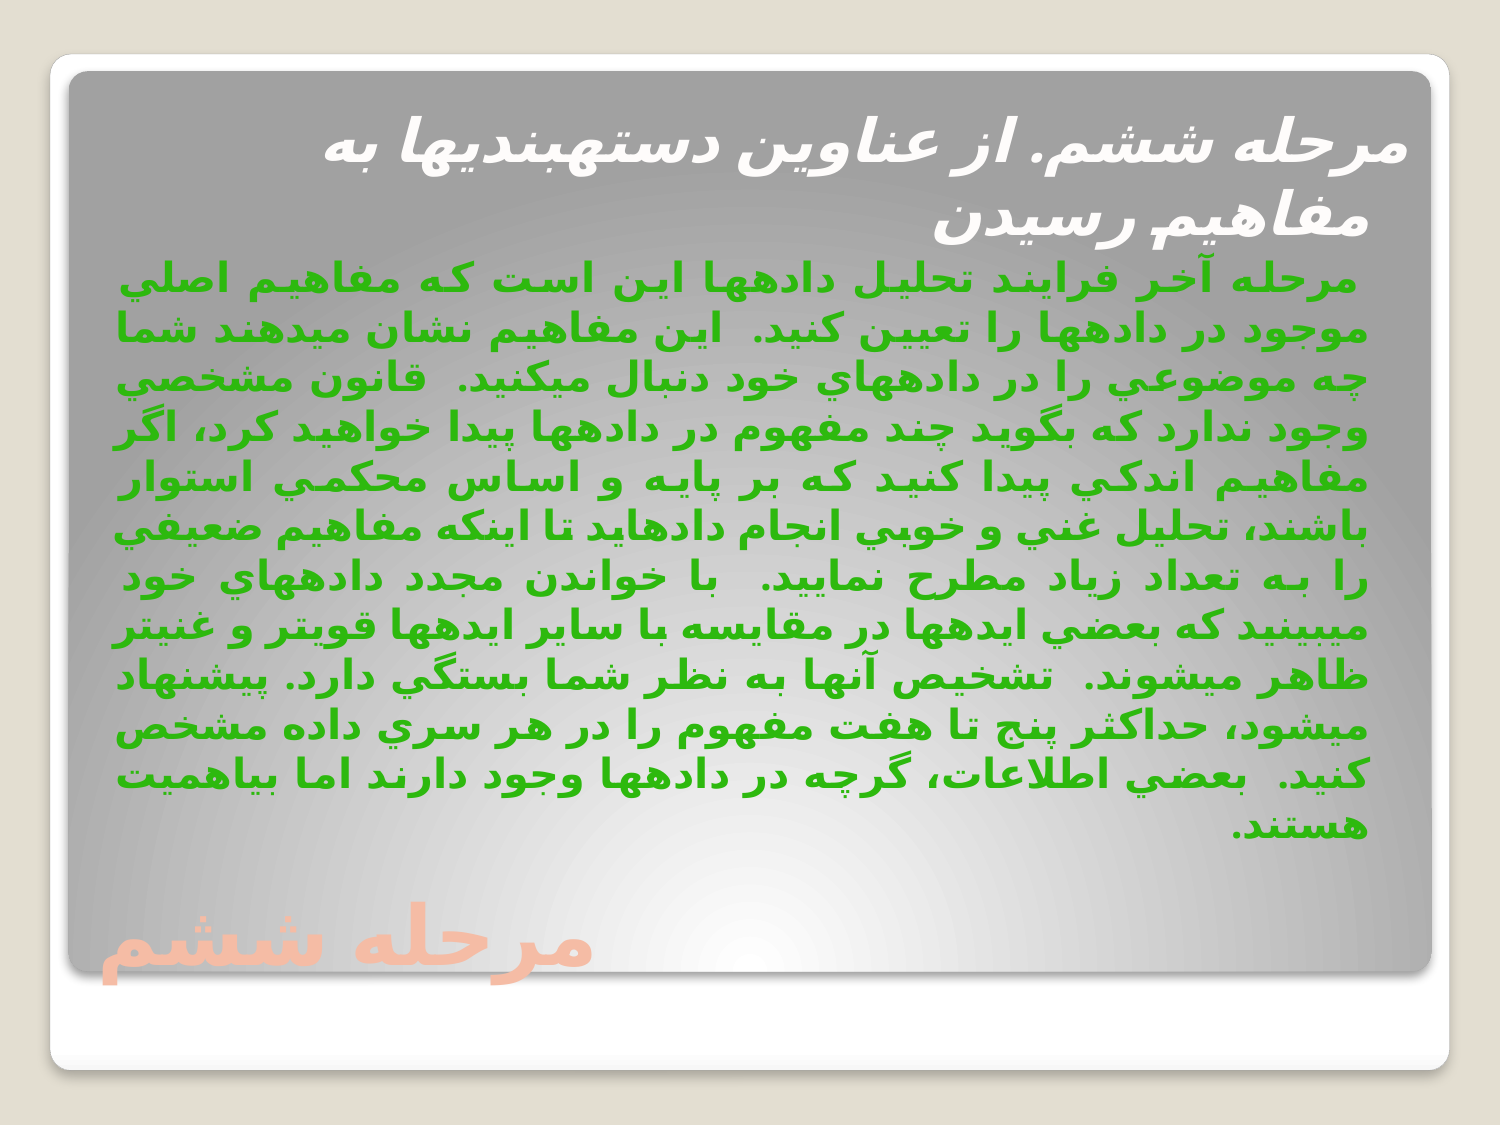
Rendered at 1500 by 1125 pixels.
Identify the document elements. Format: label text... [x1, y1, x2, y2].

list مرحله ششم. از عناوين دسته­بندي­ها به مفاهيم رسيدن مرحله آخر فرايند تحليل داده­ها اين است که مفاهيم اصلي موجود در داده‏ها را تعيين کنيد. اين مفاهيم نشان مي‏دهند شما چه موضوعي را در داده‏هاي خود دنبال مي‏کنيد. قانون مشخصي وجود ندارد که بگويد چند مفهوم در داده‏ها پيدا خواهيد کرد، اگر مفاهيم اندکي پيدا کنيد که بر پايه و اساس محکمي استوار باشند، تحليل غني و خوبي انجام داده‏ايد تا اينکه مفاهيم ضعيفي را به تعداد زياد مطرح نماييد. با خواندن مجدد داده‏هاي خود مي‏بينيد که بعضي ايده‏ها در مقايسه با ساير ايده‏ها قوي‏تر و غني‏تر ظاهر مي‏شوند. تشخيص آنها به نظر شما بستگي دارد. پيشنهاد مي‏شود، حداکثر پنج تا هفت مفهوم را در هر سري داده مشخص کنيد. بعضي اطلاعات، گرچه در داده‏ها وجود دارند اما بي‏اهميت هستند. [82, 86, 1425, 875]
title مرحله ششم [82, 875, 1425, 990]
